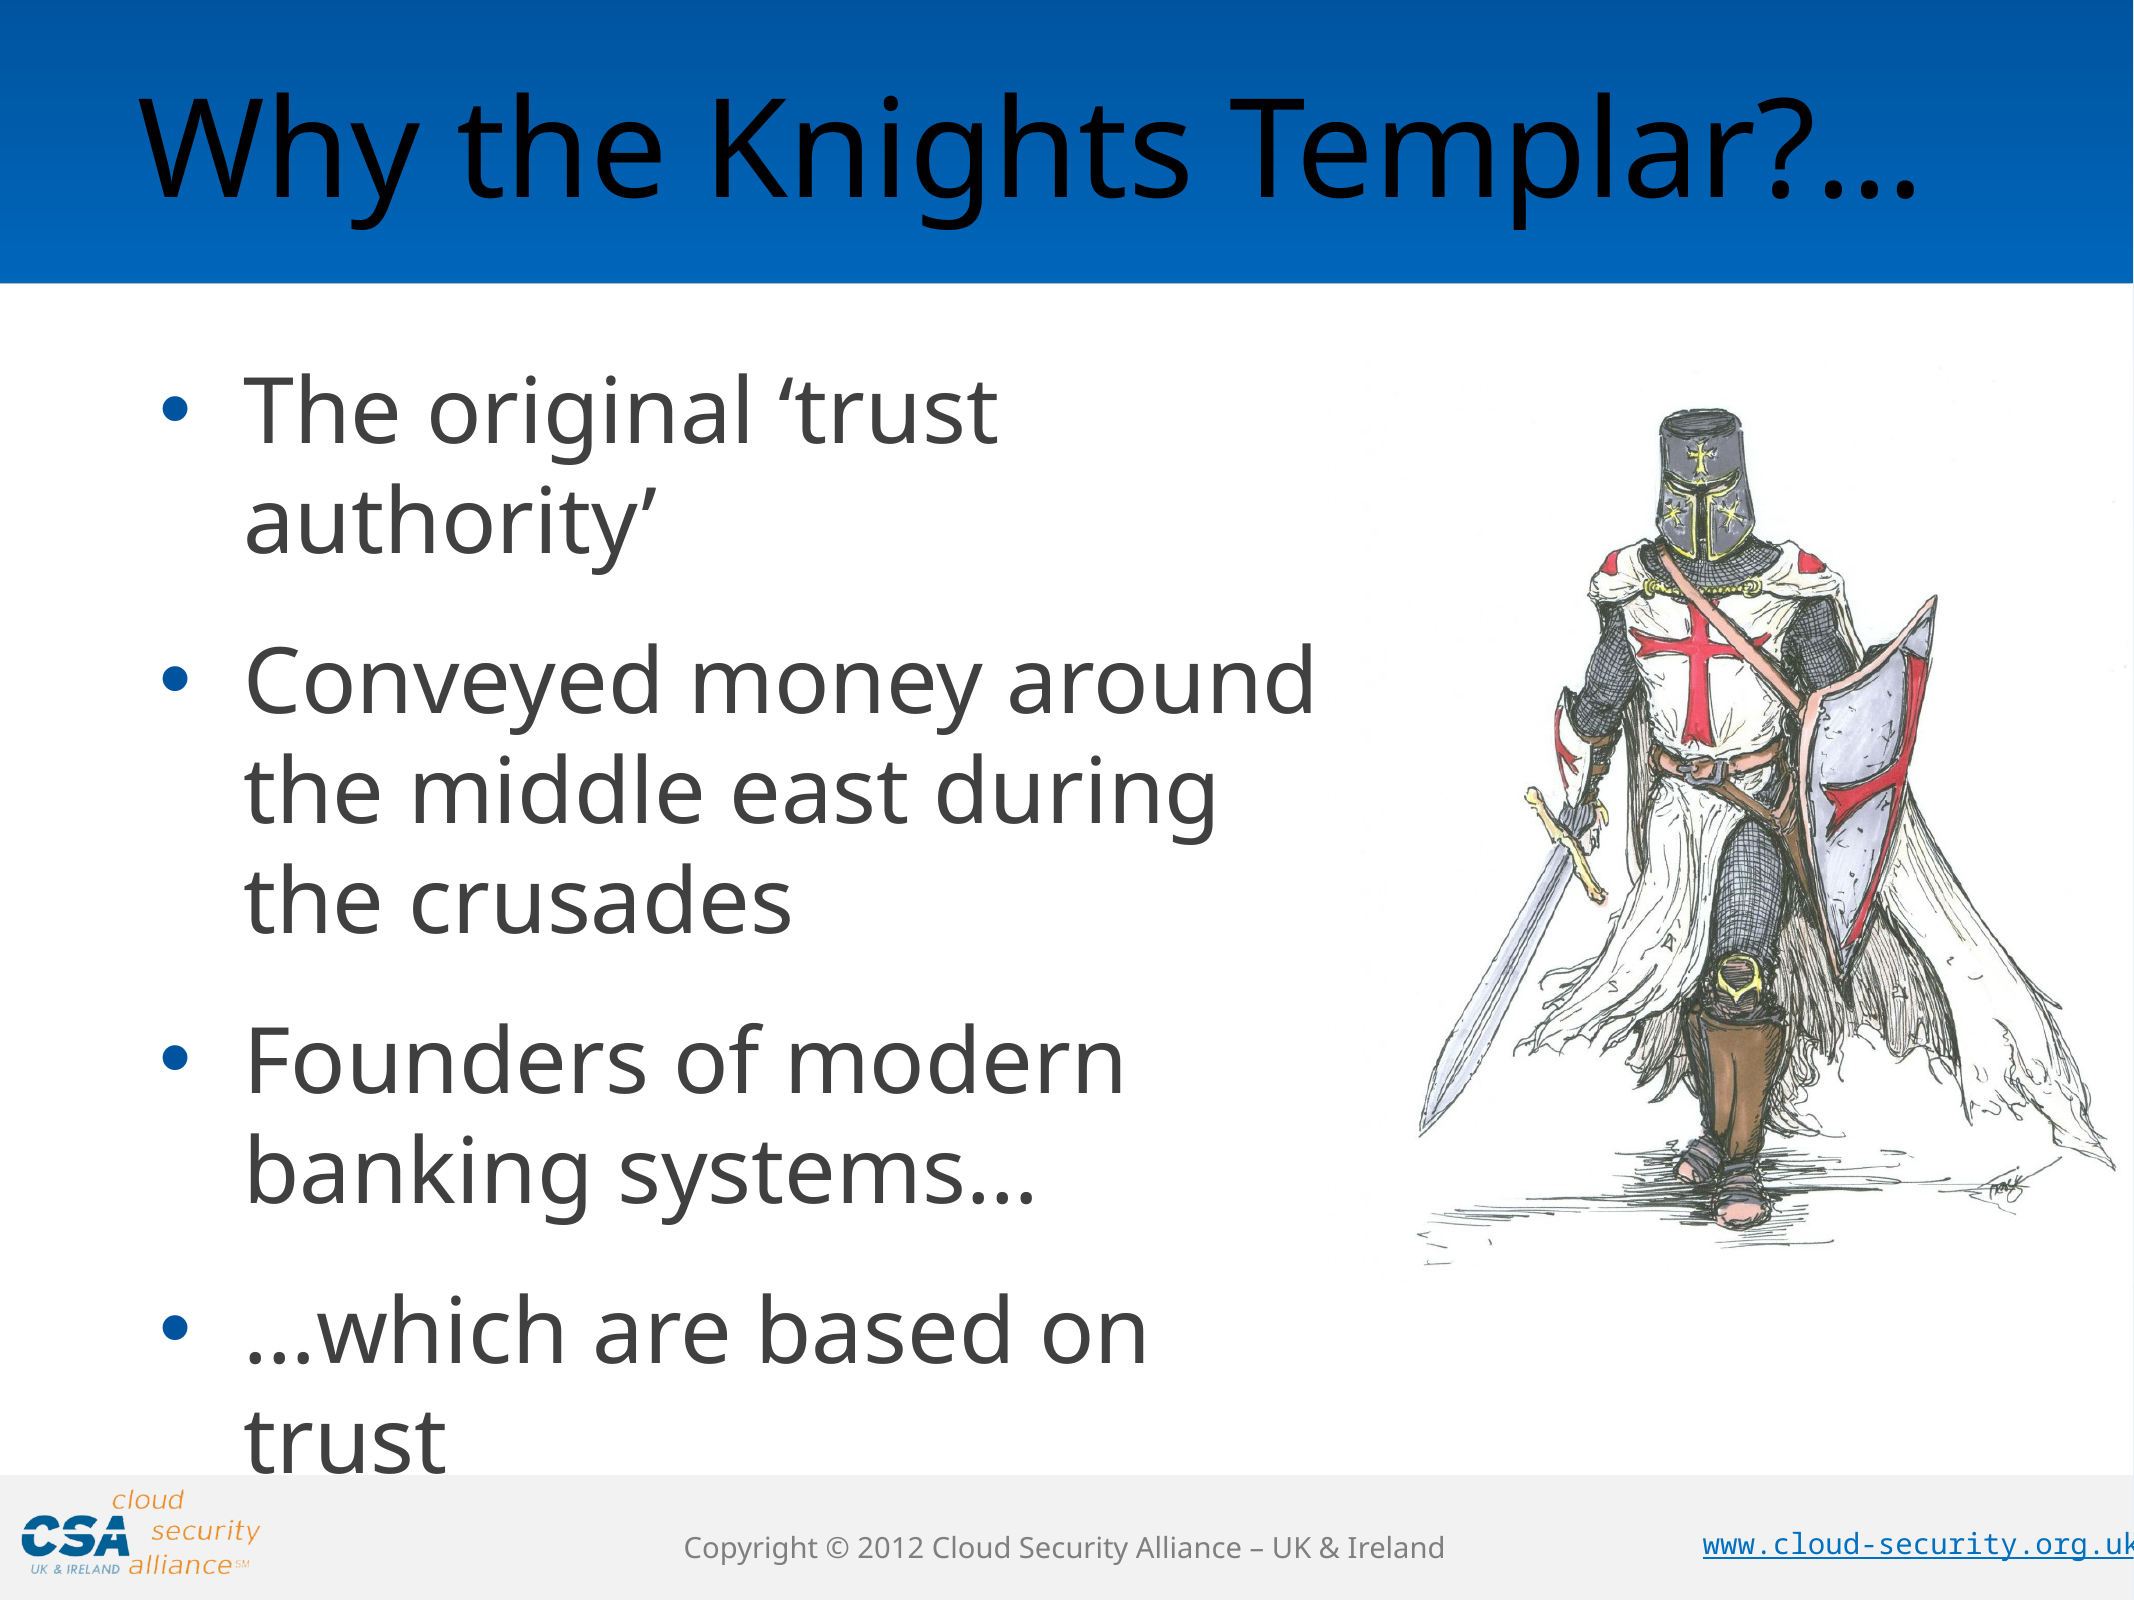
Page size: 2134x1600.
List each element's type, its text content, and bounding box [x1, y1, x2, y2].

picture [1327, 362, 2134, 1285]
title Why the Knights Templar?… [128, 41, 2005, 245]
text_box The original ‘trust authority’ Conveyed money around the middle east during the crusades Founders of modern banking systems… …which are based on trust [151, 344, 1329, 1463]
picture [0, 1476, 279, 1600]
